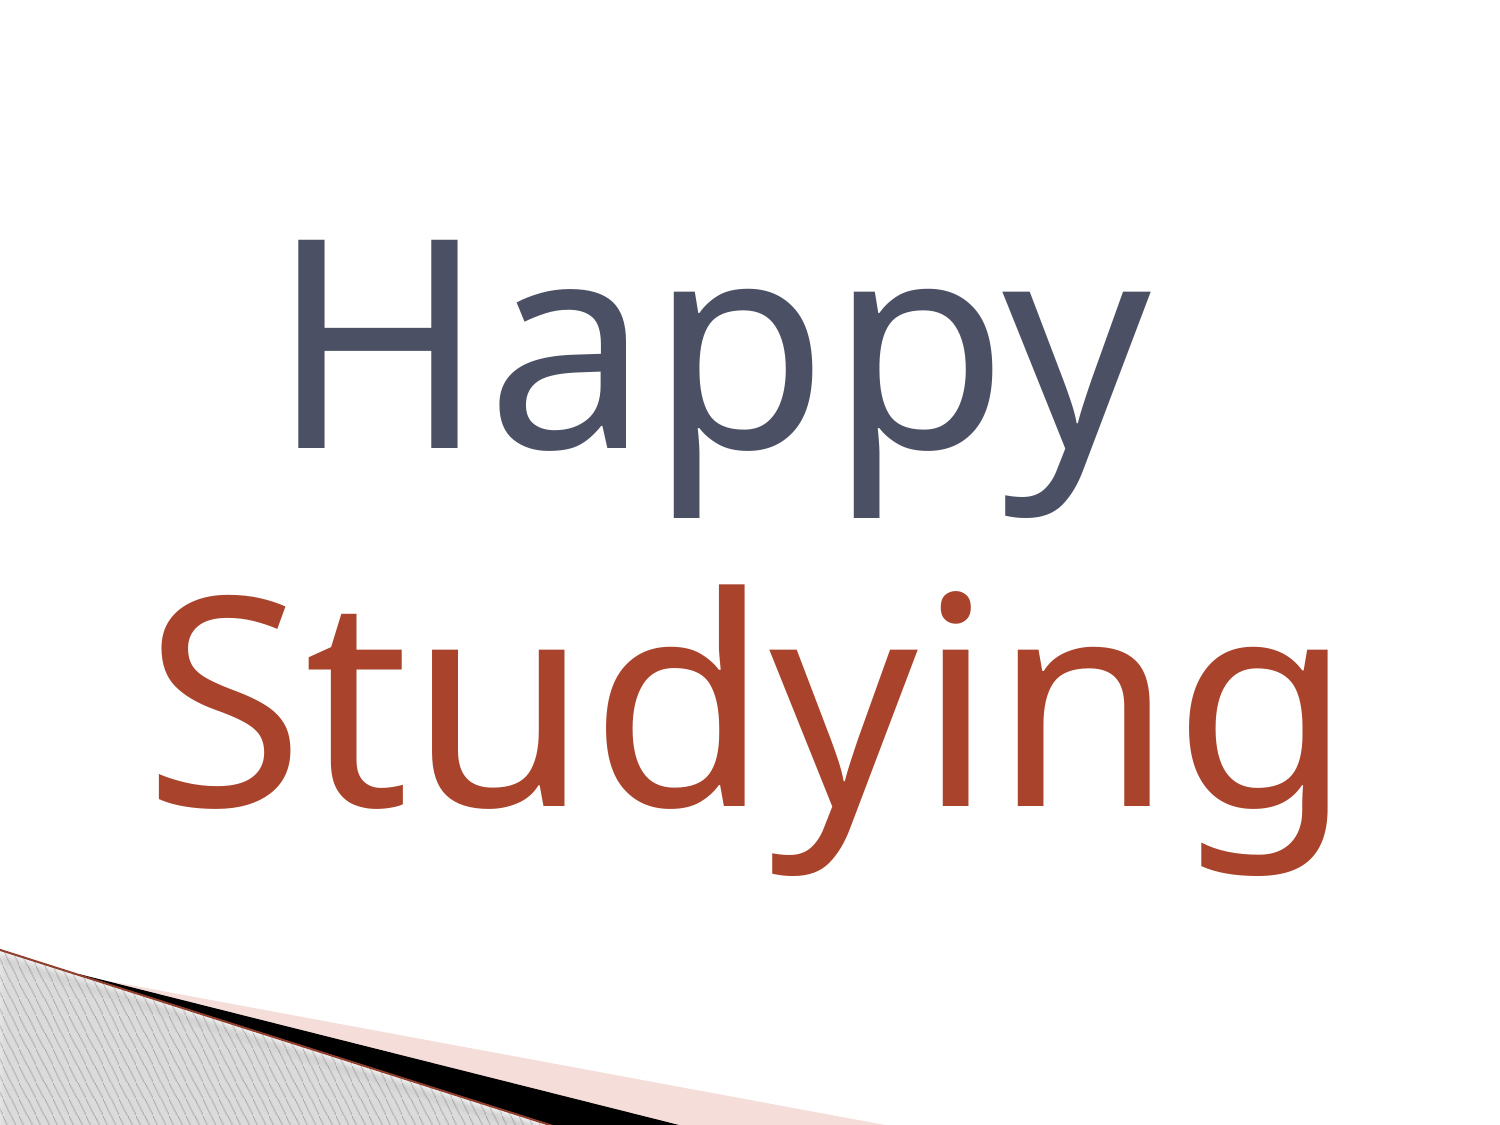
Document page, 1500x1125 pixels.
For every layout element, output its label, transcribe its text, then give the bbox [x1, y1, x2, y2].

list Happy Studying [64, 149, 1415, 892]
